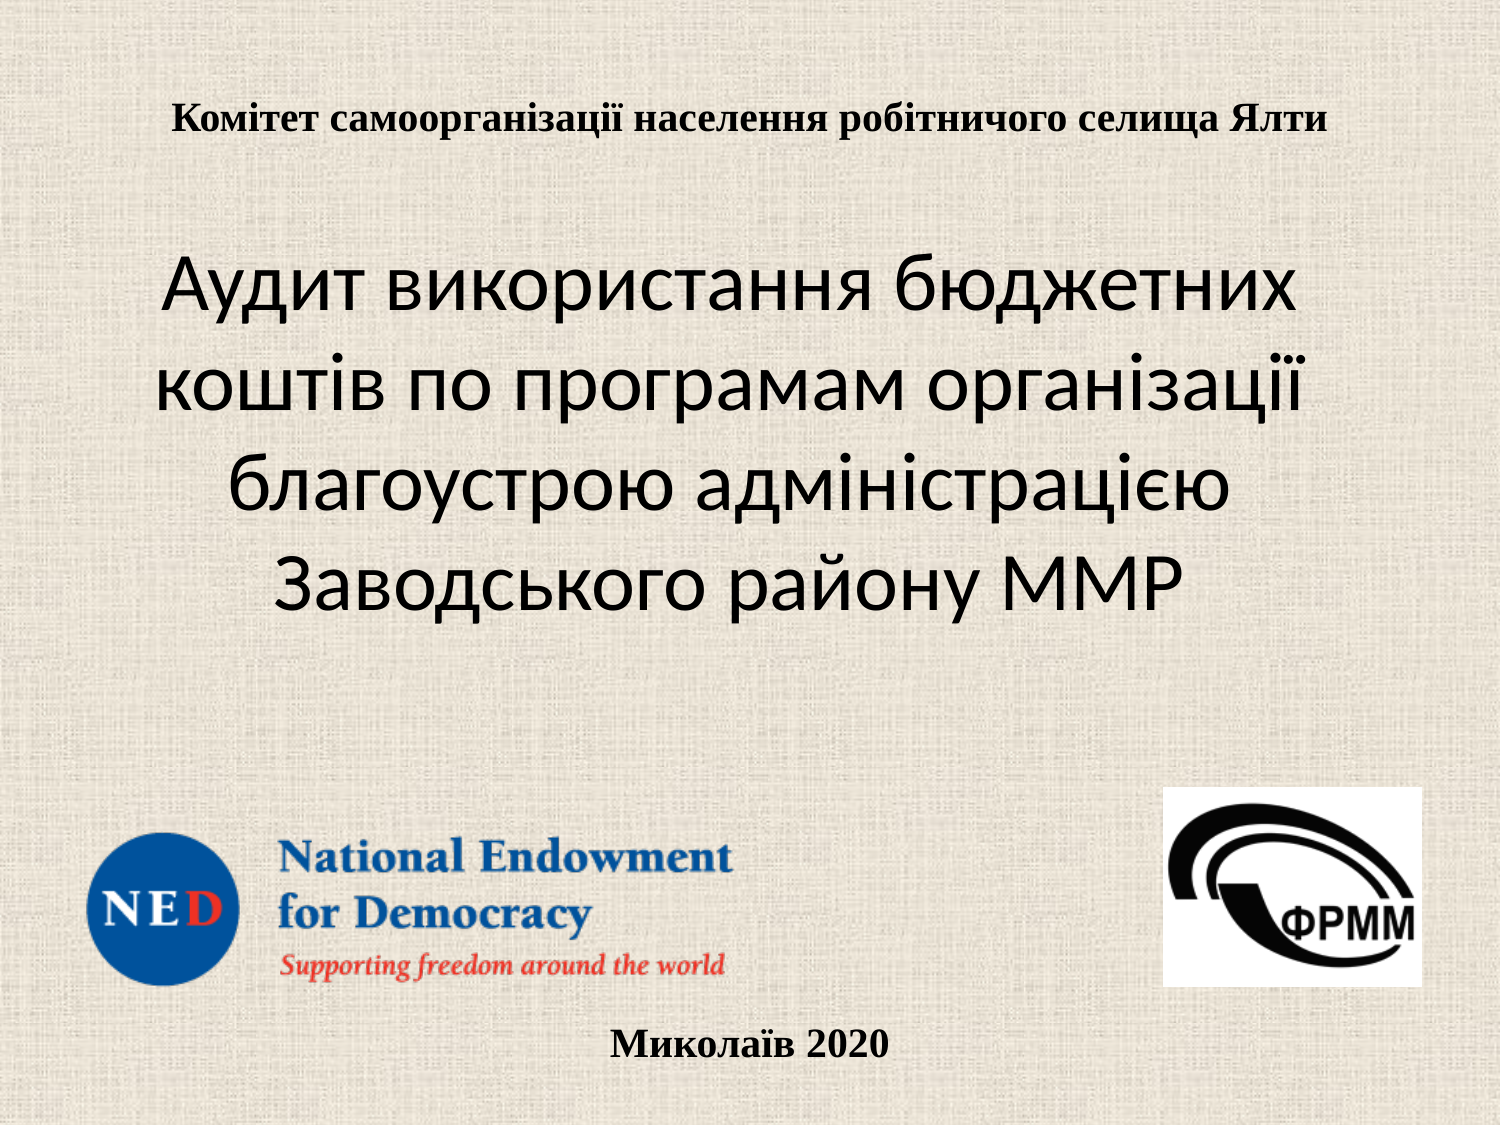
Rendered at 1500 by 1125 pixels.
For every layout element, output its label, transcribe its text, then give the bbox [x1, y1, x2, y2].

text_box Комітет самоорганізації населення робітничого селища Ялти [0, 82, 1500, 148]
picture [1163, 787, 1422, 987]
text_box Аудит використання бюджетних коштів по програмам організації благоустрою адміністрацією Заводського району ММР [133, 219, 1327, 635]
text_box Миколаїв 2020 [0, 1008, 1500, 1073]
picture [81, 830, 739, 993]
